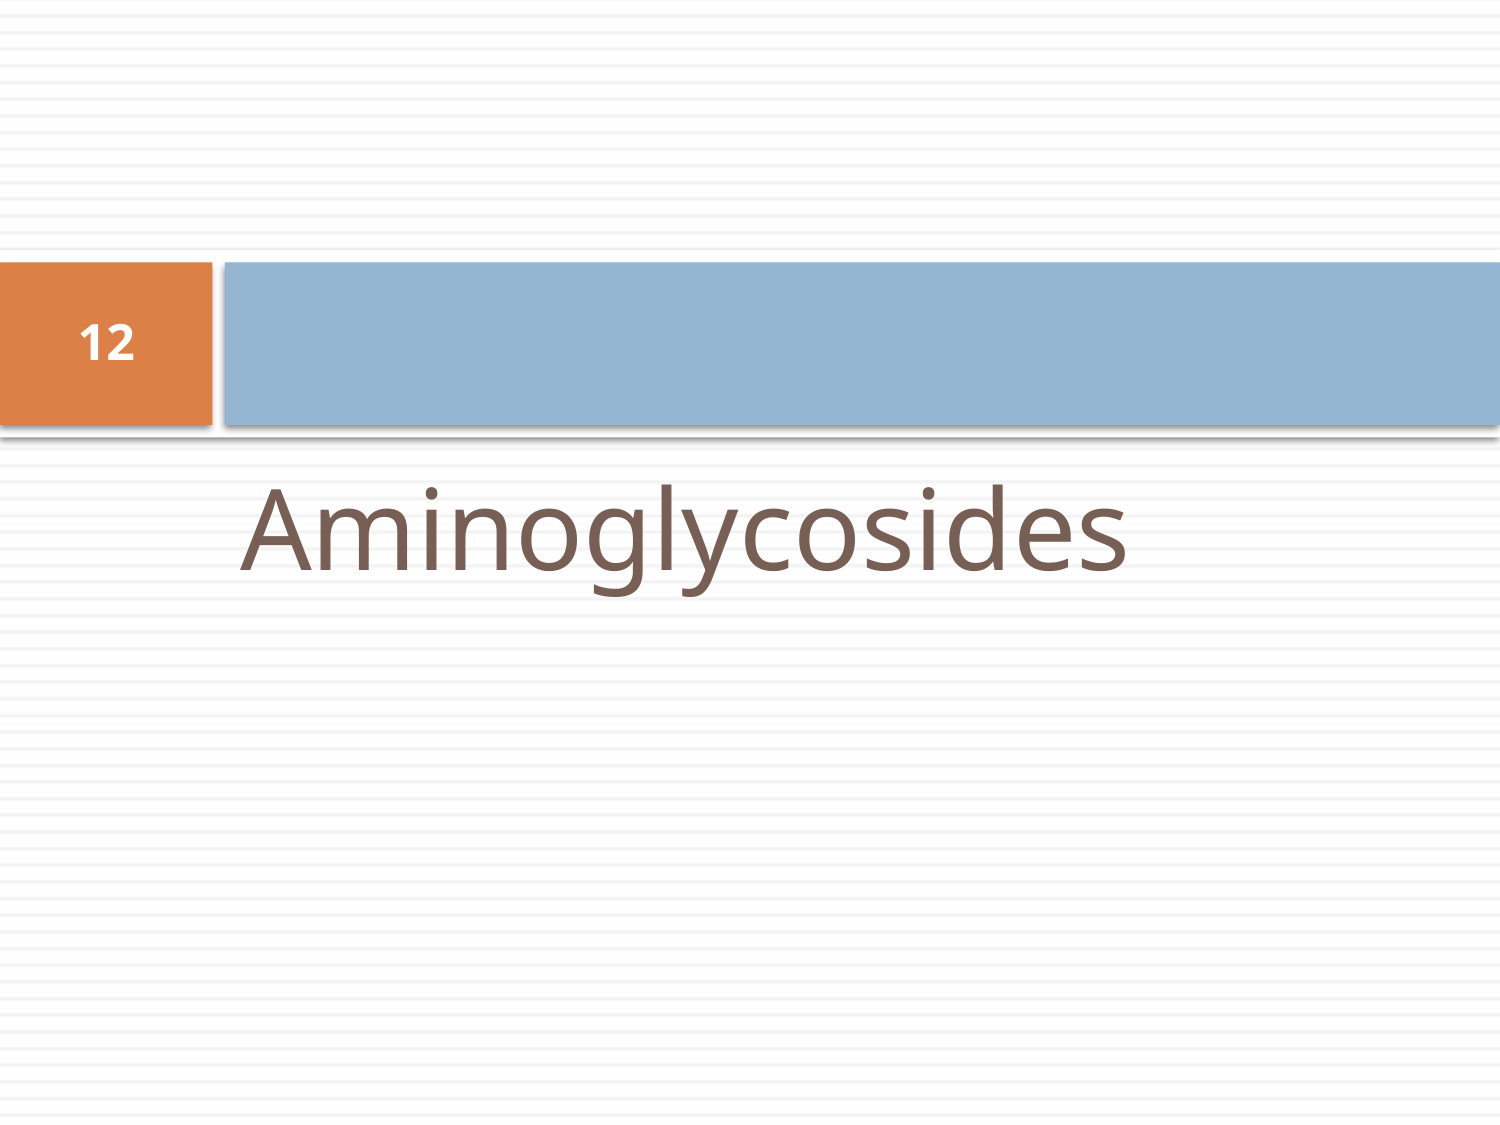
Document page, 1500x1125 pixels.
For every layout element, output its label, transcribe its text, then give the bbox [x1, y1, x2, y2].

list Aminoglycosides [225, 450, 1394, 725]
slide_number 12 [0, 287, 213, 403]
